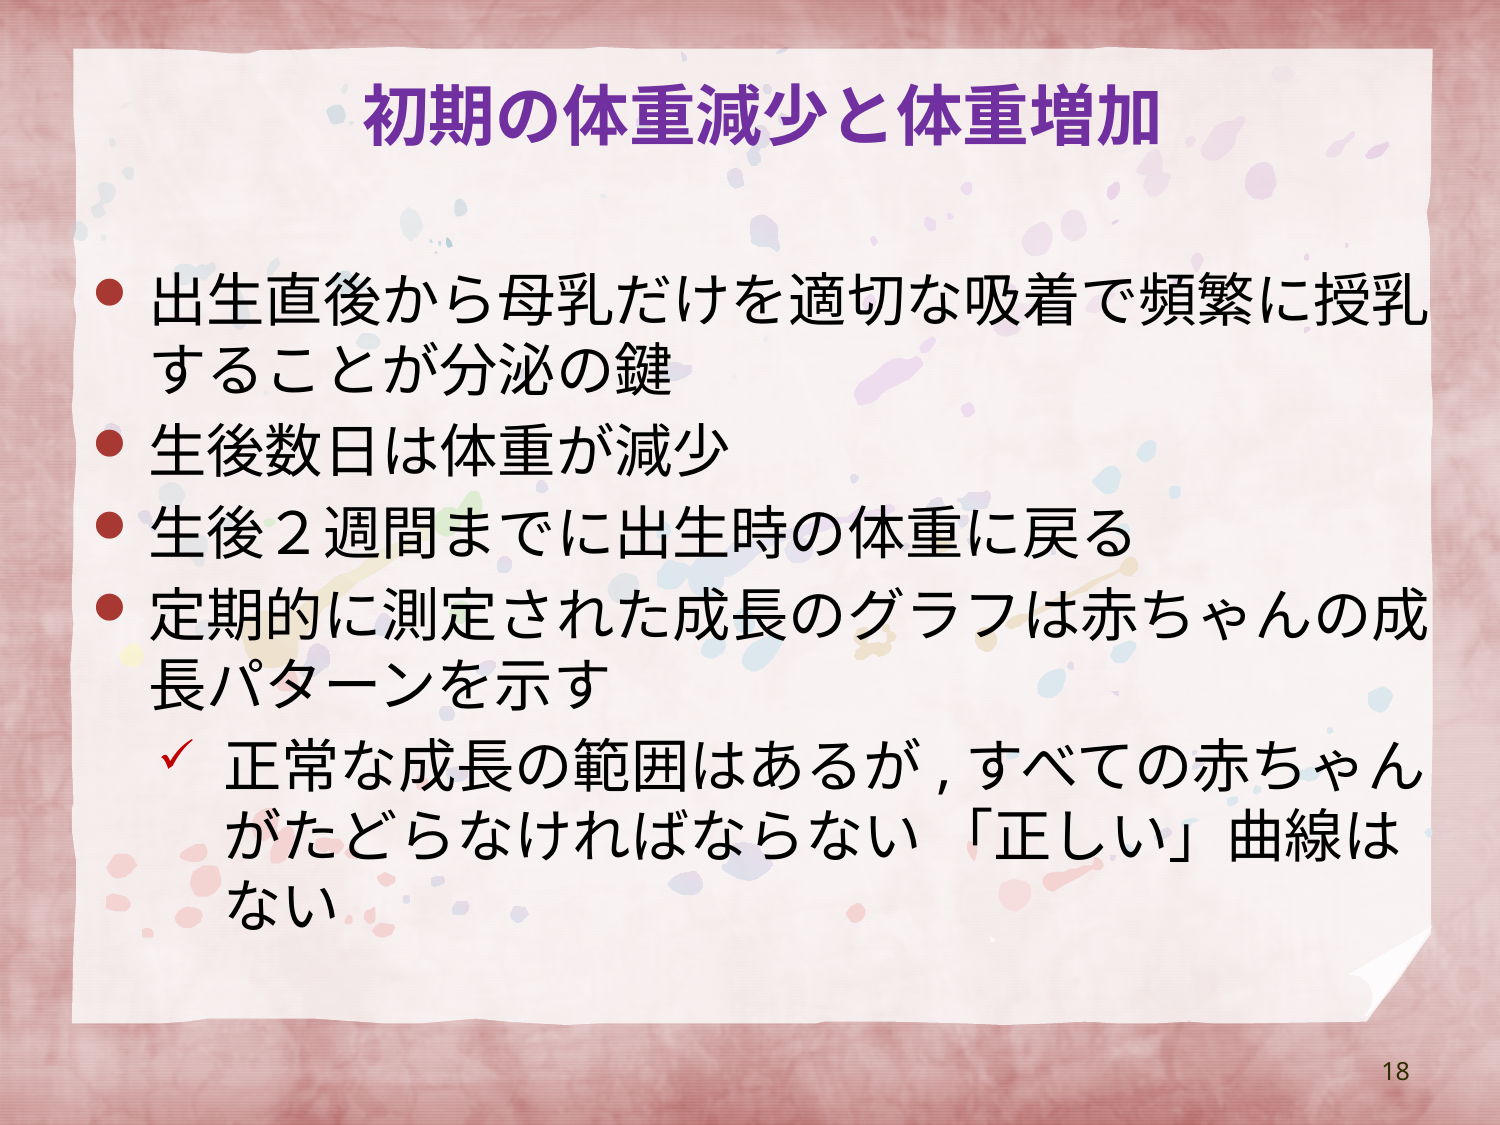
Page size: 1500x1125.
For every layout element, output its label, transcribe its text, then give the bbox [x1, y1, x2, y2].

slide_number 18 [1074, 1042, 1425, 1103]
list 出生直後から母乳だけを適切な吸着で頻繁に授乳することが分泌の鍵 生後数日は体重が減少 生後２週間までに出生時の体重に戻る 定期的に測定された成長のグラフは赤ちゃんの成長パターンを示す 正常な成長の範囲はあるが,すべての赤ちゃんがたどらなければならない 「正しい」曲線はない [76, 255, 1449, 977]
title 初期の体重減少と体重増加 [159, 54, 1367, 173]
